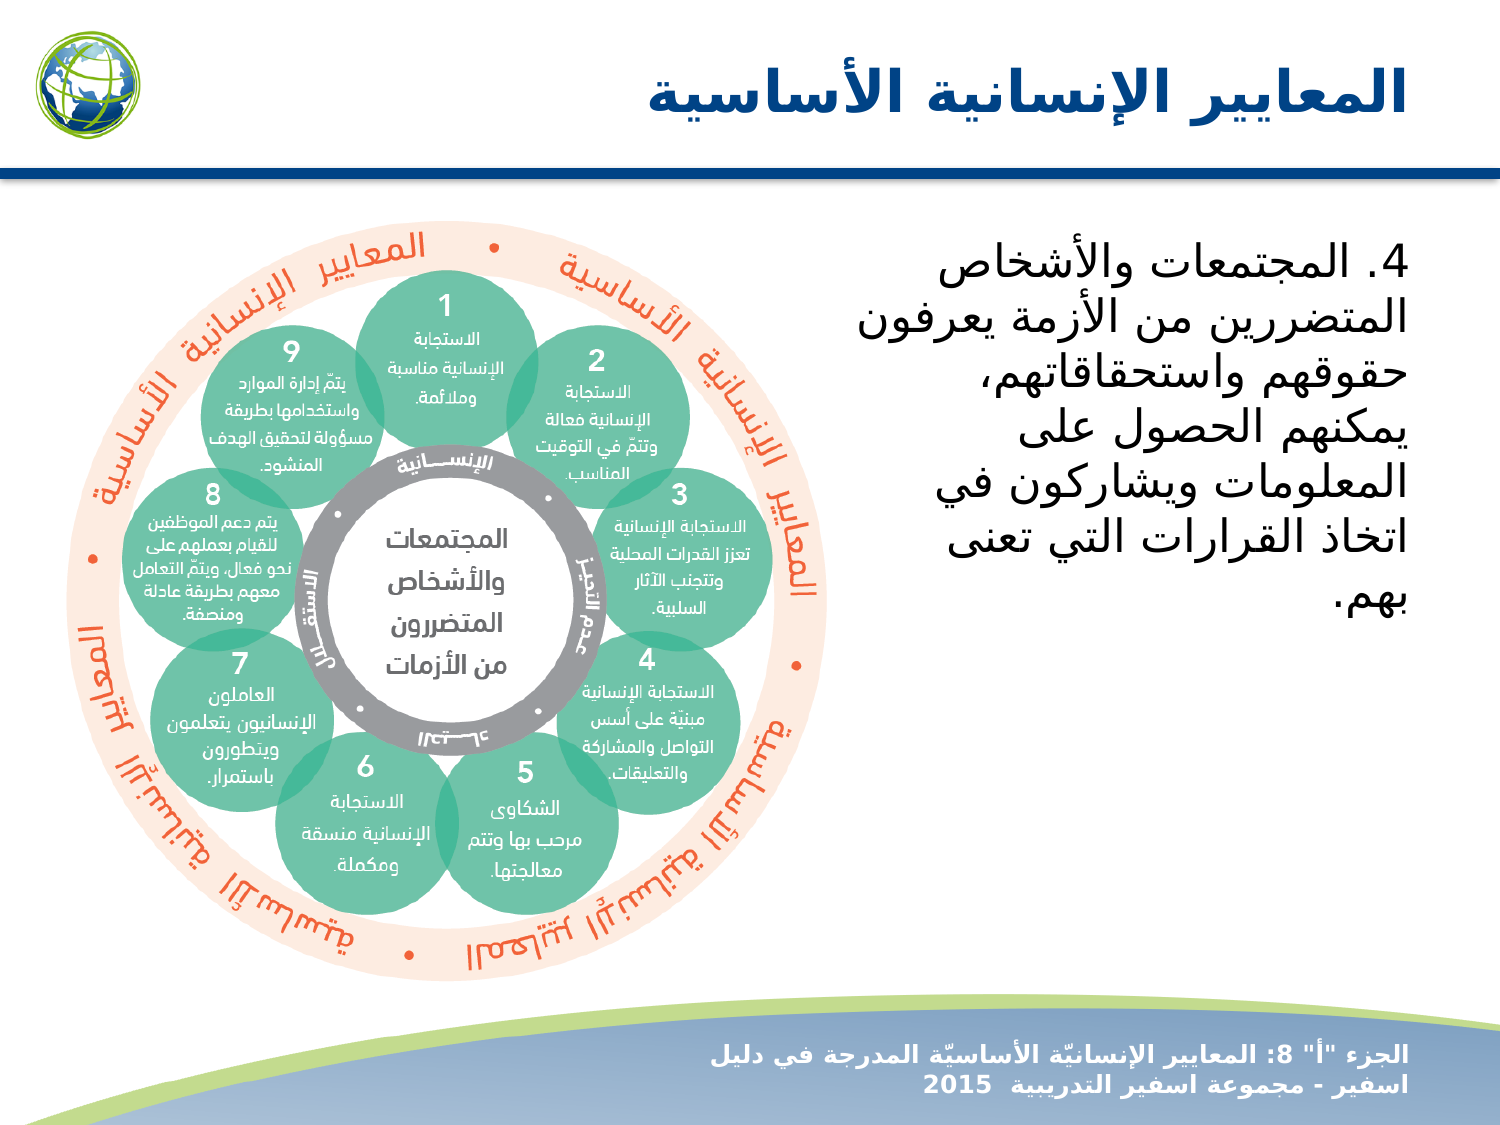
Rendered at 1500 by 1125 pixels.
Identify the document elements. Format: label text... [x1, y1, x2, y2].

picture [0, 992, 1500, 1125]
picture [24, 26, 75, 147]
footer الجزء "أ" 8: المعايير الإنسانيّة الأساسيّة المدرجة في دليل اسفير - مجموعة اسفير التدريبية 2015 [679, 1038, 1425, 1099]
title المعايير الإنسانية الأساسية [75, 0, 1425, 178]
list 4. المجتمعات والأشخاص المتضررين من الأزمة يعرفون حقوقهم واستحقاقاتهم، يمكنهم الحصول على المعلومات ويشاركون في اتخاذ القرارات التي تعنى بهم. [840, 224, 1425, 1010]
